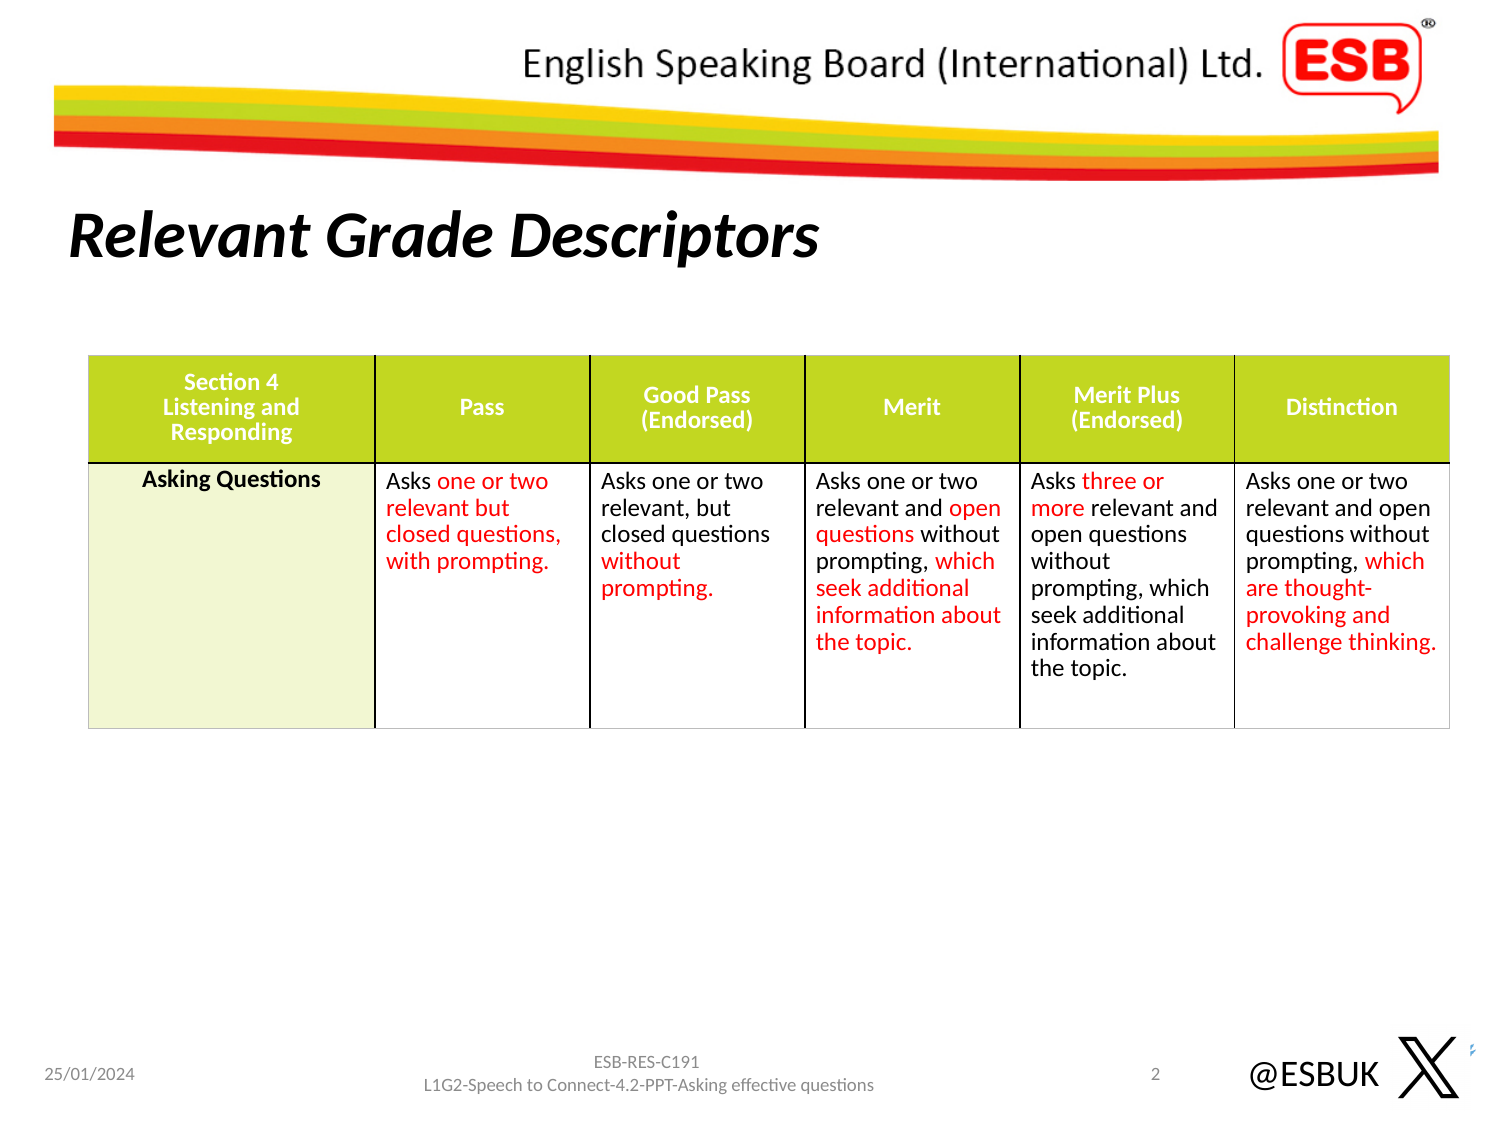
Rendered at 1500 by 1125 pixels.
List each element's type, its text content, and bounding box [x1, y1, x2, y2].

slide_number 2 [930, 1042, 1176, 1103]
table_header Pass [376, 356, 589, 462]
table_cell Asks three or more relevant and open questions without prompting, which seek additional information about the topic. [1021, 464, 1234, 728]
table_header Good Pass (Endorsed) [591, 356, 804, 462]
picture [1390, 1024, 1476, 1111]
picture [0, 0, 1500, 189]
table_header Merit [806, 356, 1019, 462]
table_cell Asks one or two relevant, but closed questions without prompting. [591, 464, 804, 728]
footer ESB-RES-C191 L1G2-Speech to Connect-4.2-PPT-Asking effective questions [395, 1042, 902, 1103]
title Relevant Grade Descriptors [53, 194, 1347, 278]
table_header Merit Plus (Endorsed) [1021, 356, 1234, 462]
table_cell Asks one or two relevant and open questions without prompting, which seek additional information about the topic. [806, 464, 1019, 728]
table_cell Asks one or two relevant but closed questions, with prompting. [376, 464, 589, 728]
table_header Section 4 Listening and Responding [89, 356, 374, 462]
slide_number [29, 1042, 367, 1103]
table_header Distinction [1235, 356, 1449, 462]
table_cell Asks one or two relevant and open questions without prompting, which are thought-provoking and challenge thinking. [1235, 464, 1449, 728]
table_cell Asking Questions [89, 464, 374, 728]
